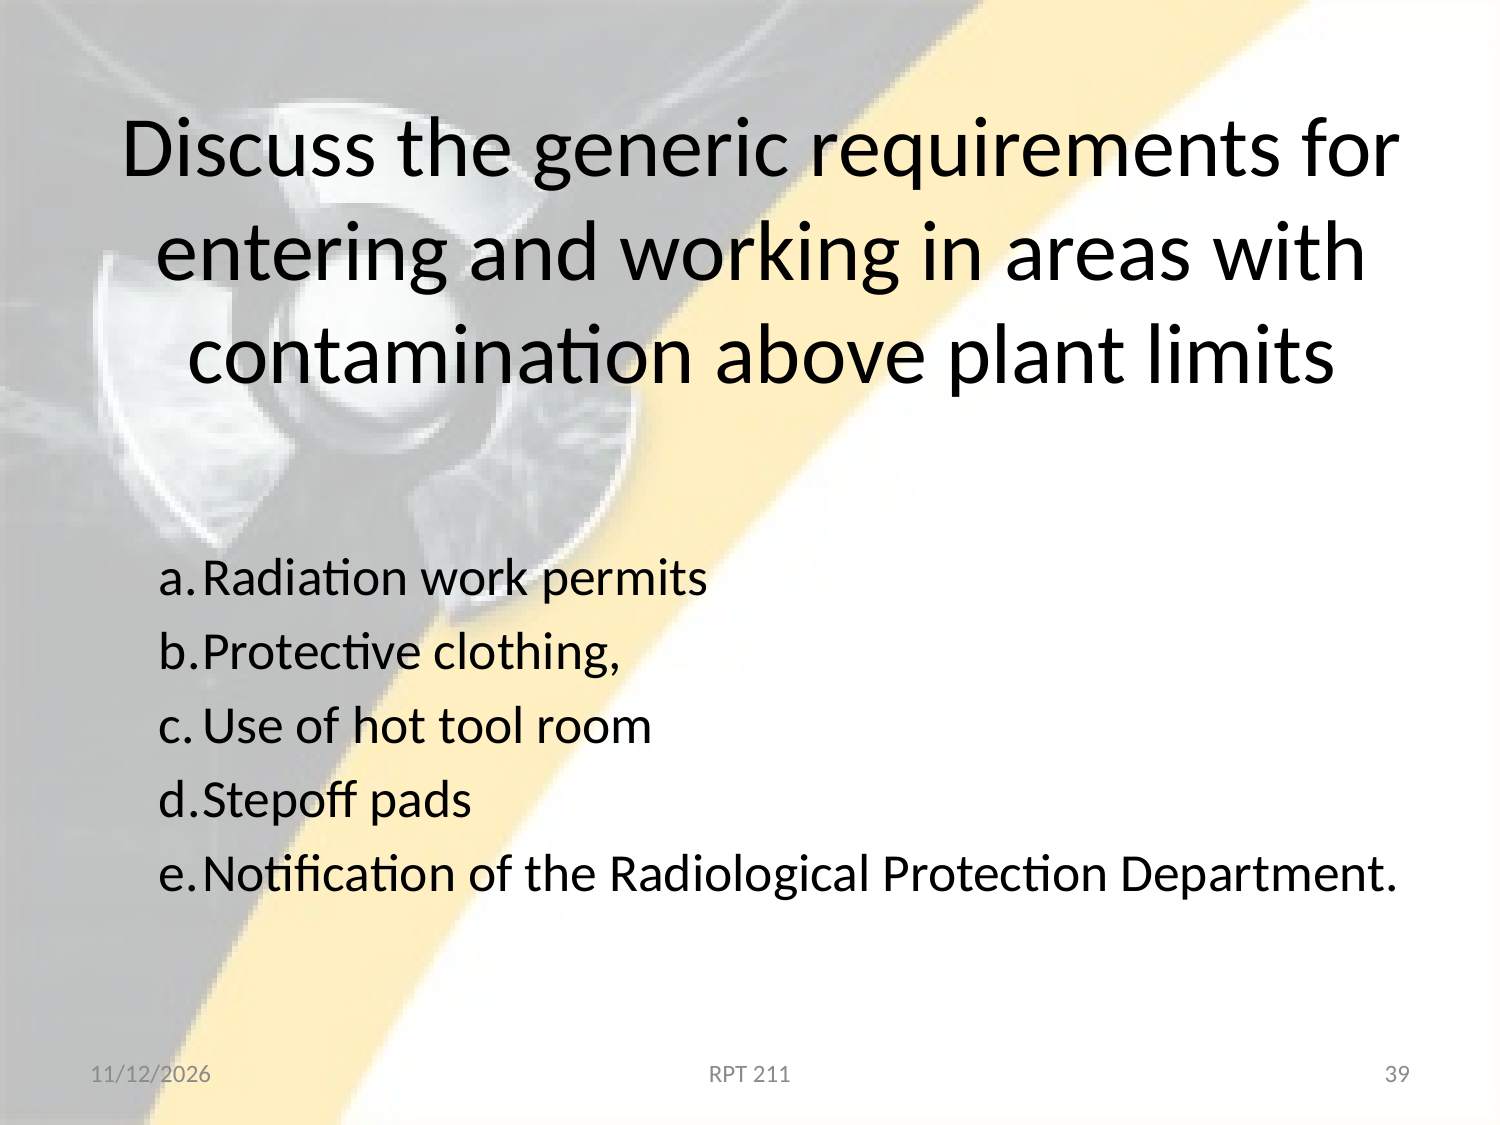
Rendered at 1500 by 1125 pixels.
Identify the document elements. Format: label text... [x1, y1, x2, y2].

list Radiation work permits Protective clothing, Use of hot tool room Stepoff pads Notification of the Radiological Protection Department. [75, 525, 1425, 986]
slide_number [75, 1042, 425, 1103]
title Discuss the generic requirements for entering and working in areas with contamination above plant limits [87, 45, 1438, 550]
slide_number 39 [1074, 1042, 1425, 1103]
footer RPT 211 [512, 1042, 988, 1103]
